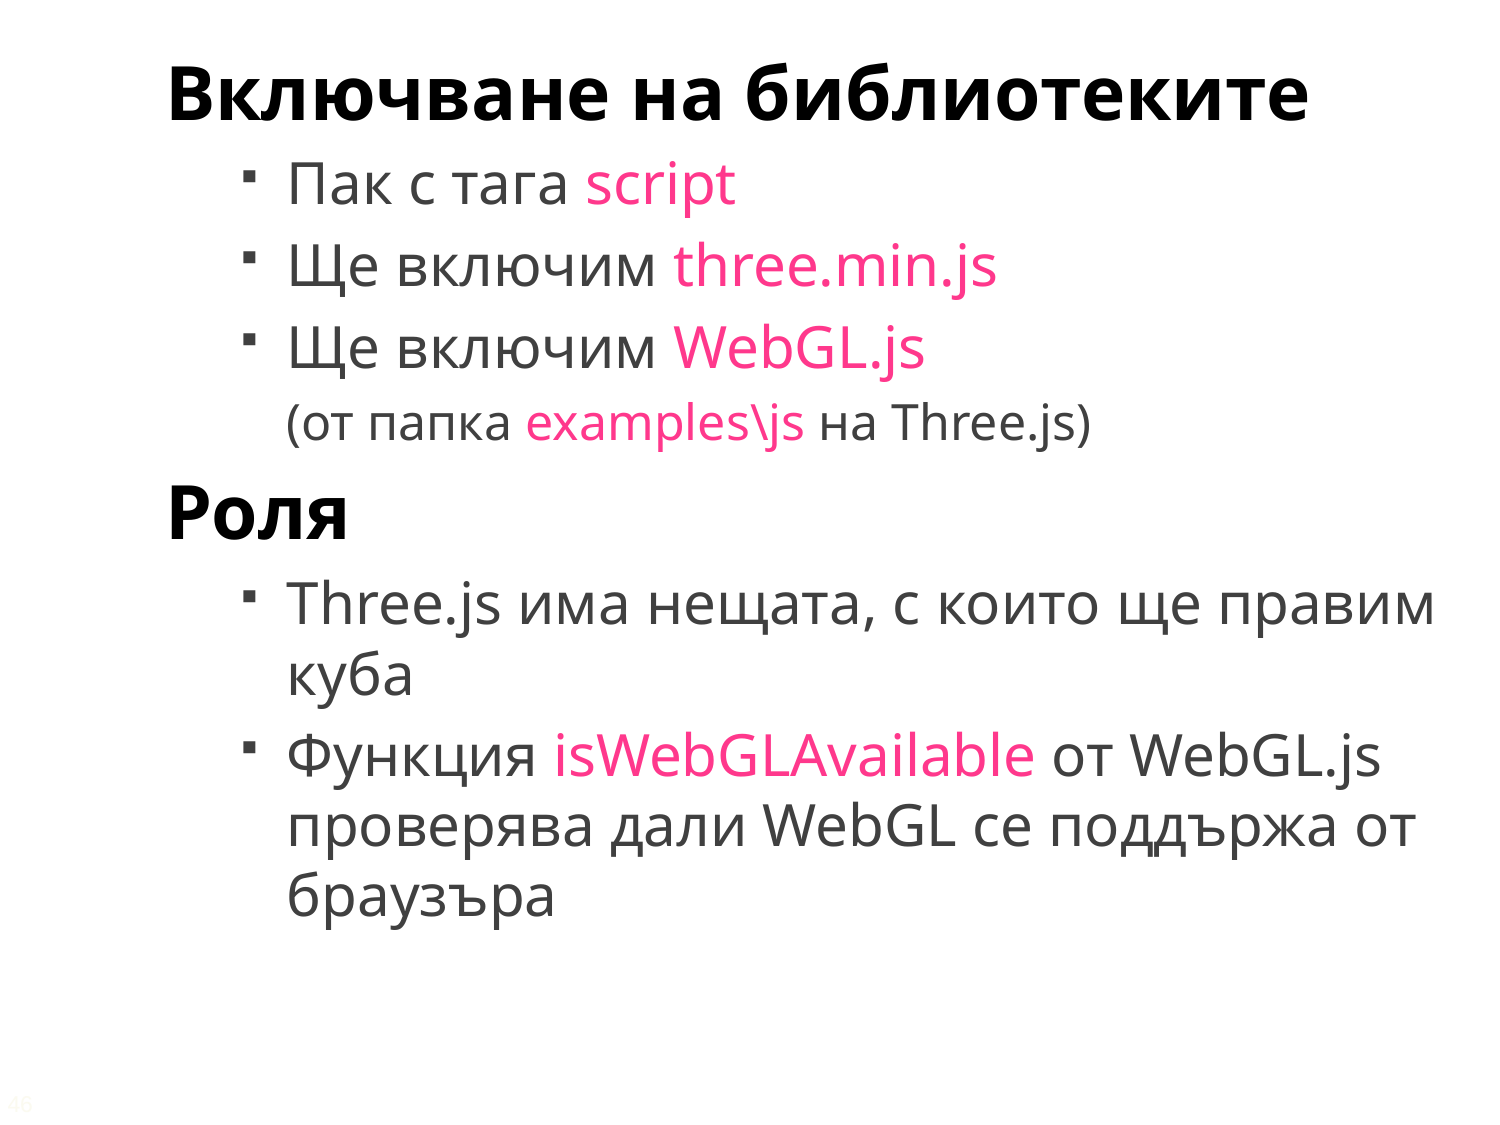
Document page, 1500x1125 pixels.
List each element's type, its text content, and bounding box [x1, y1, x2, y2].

list Включване на библиотеките Пак с тага script Ще включим three.min.js Ще включим WebGL.js (от папка examples\js на Three.js) Роля Three.js има нещата, с които ще правим куба Функция isWebGLAvailable от WebGL.js проверява дали WebGL се поддържа от браузъра [150, 37, 1488, 1113]
